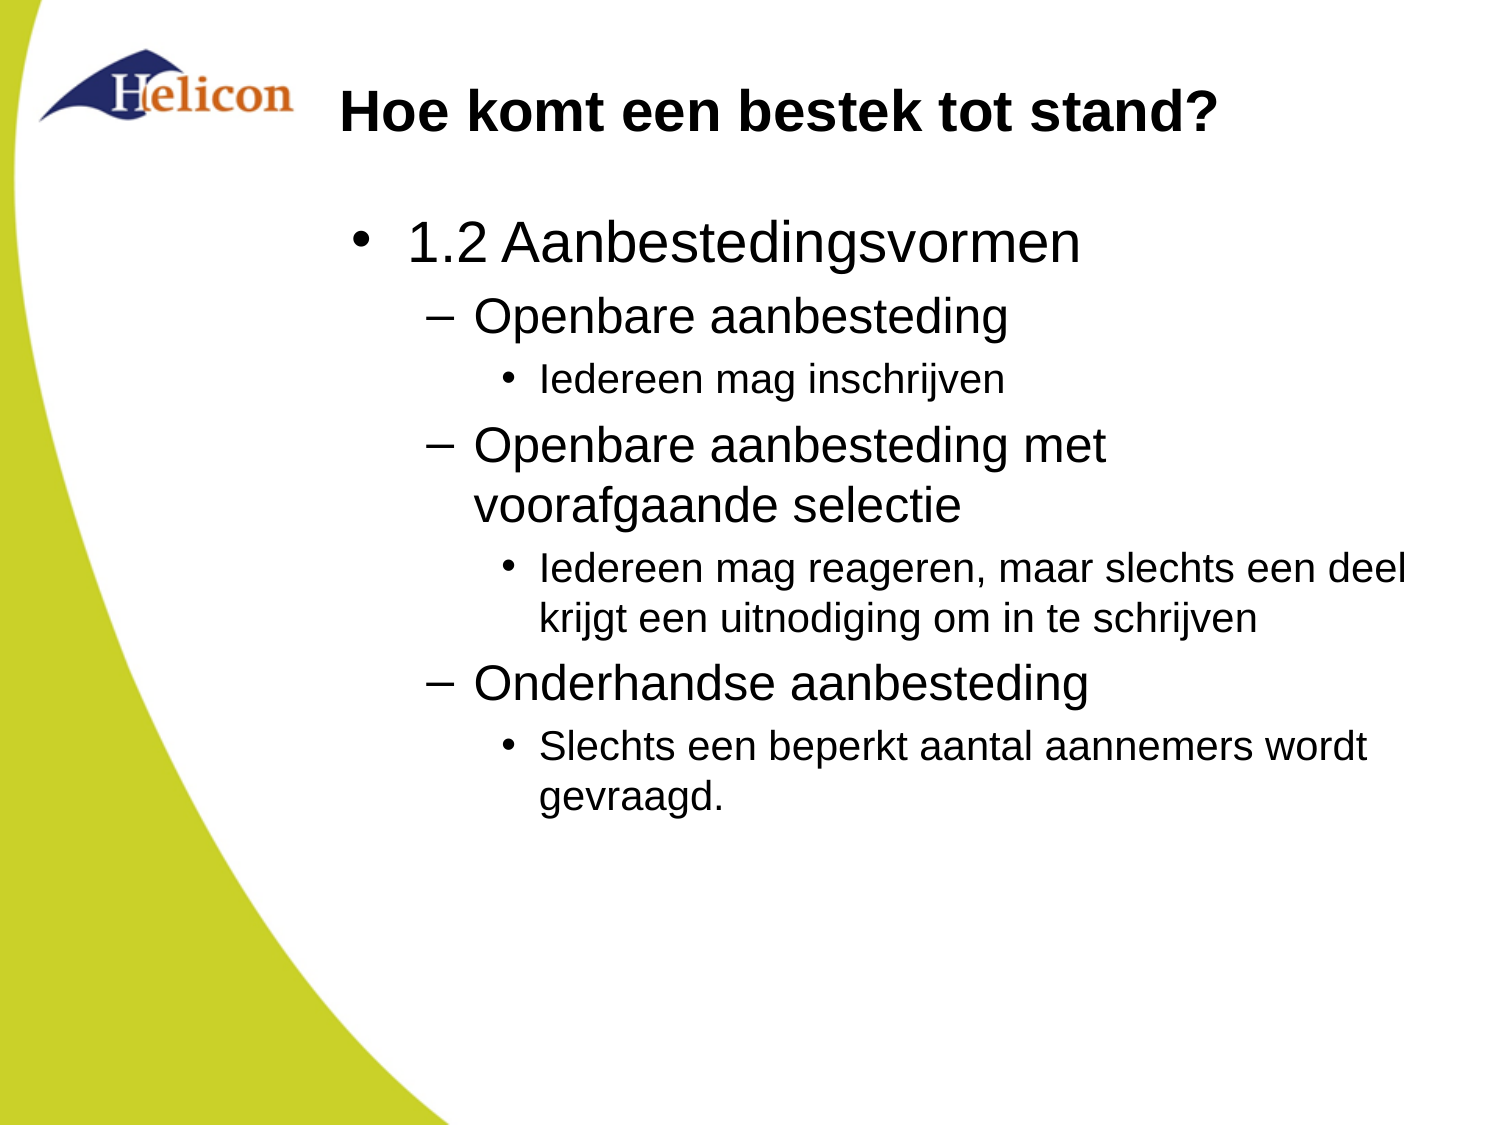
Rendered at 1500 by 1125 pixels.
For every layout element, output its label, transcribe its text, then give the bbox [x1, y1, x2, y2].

list 1.2 Aanbestedingsvormen Openbare aanbesteding Iedereen mag inschrijven Openbare aanbesteding met voorafgaande selectie Iedereen mag reageren, maar slechts een deel krijgt een uitnodiging om in te schrijven Onderhandse aanbesteding Slechts een beperkt aantal aannemers wordt gevraagd. [336, 196, 1425, 1005]
title Hoe komt een bestek tot stand? [324, 54, 1415, 161]
picture [0, 0, 1500, 1125]
